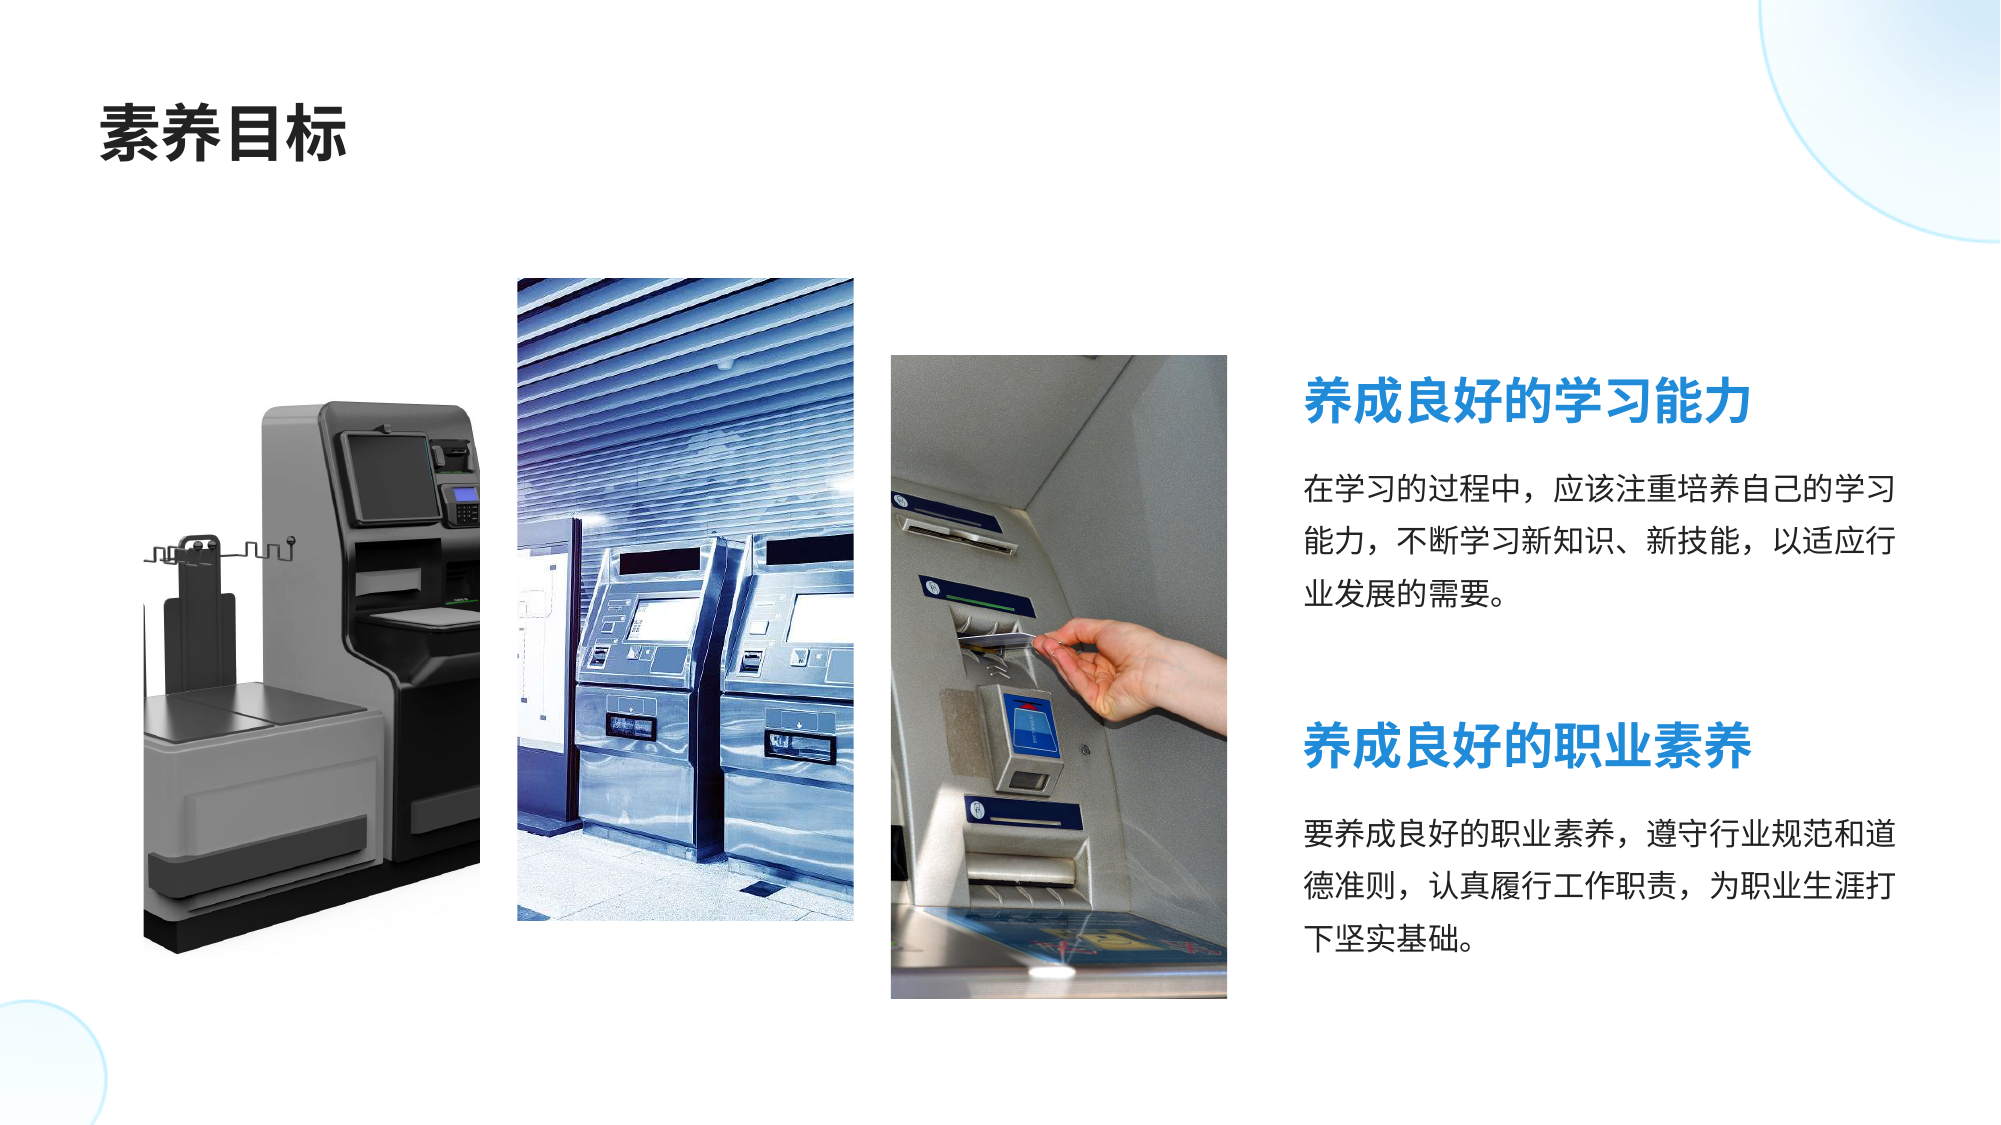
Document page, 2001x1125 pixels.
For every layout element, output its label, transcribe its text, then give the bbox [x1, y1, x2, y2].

picture [0, 0, 2001, 1125]
text_box 养成良好的职业素养 [1287, 676, 1880, 782]
text_box 素养目标 [78, 43, 1922, 189]
text_box 在学习的过程中，应该注重培养自己的学习能力，不断学习新知识、新技能，以适应行业发展的需要。 [1288, 446, 1918, 688]
text_box 养成良好的学习能力 [1288, 342, 1880, 437]
text_box 要养成良好的职业素养，遵守行业规范和道德准则，认真履行工作职责，为职业生涯打下坚实基础。 [1288, 791, 1918, 1030]
